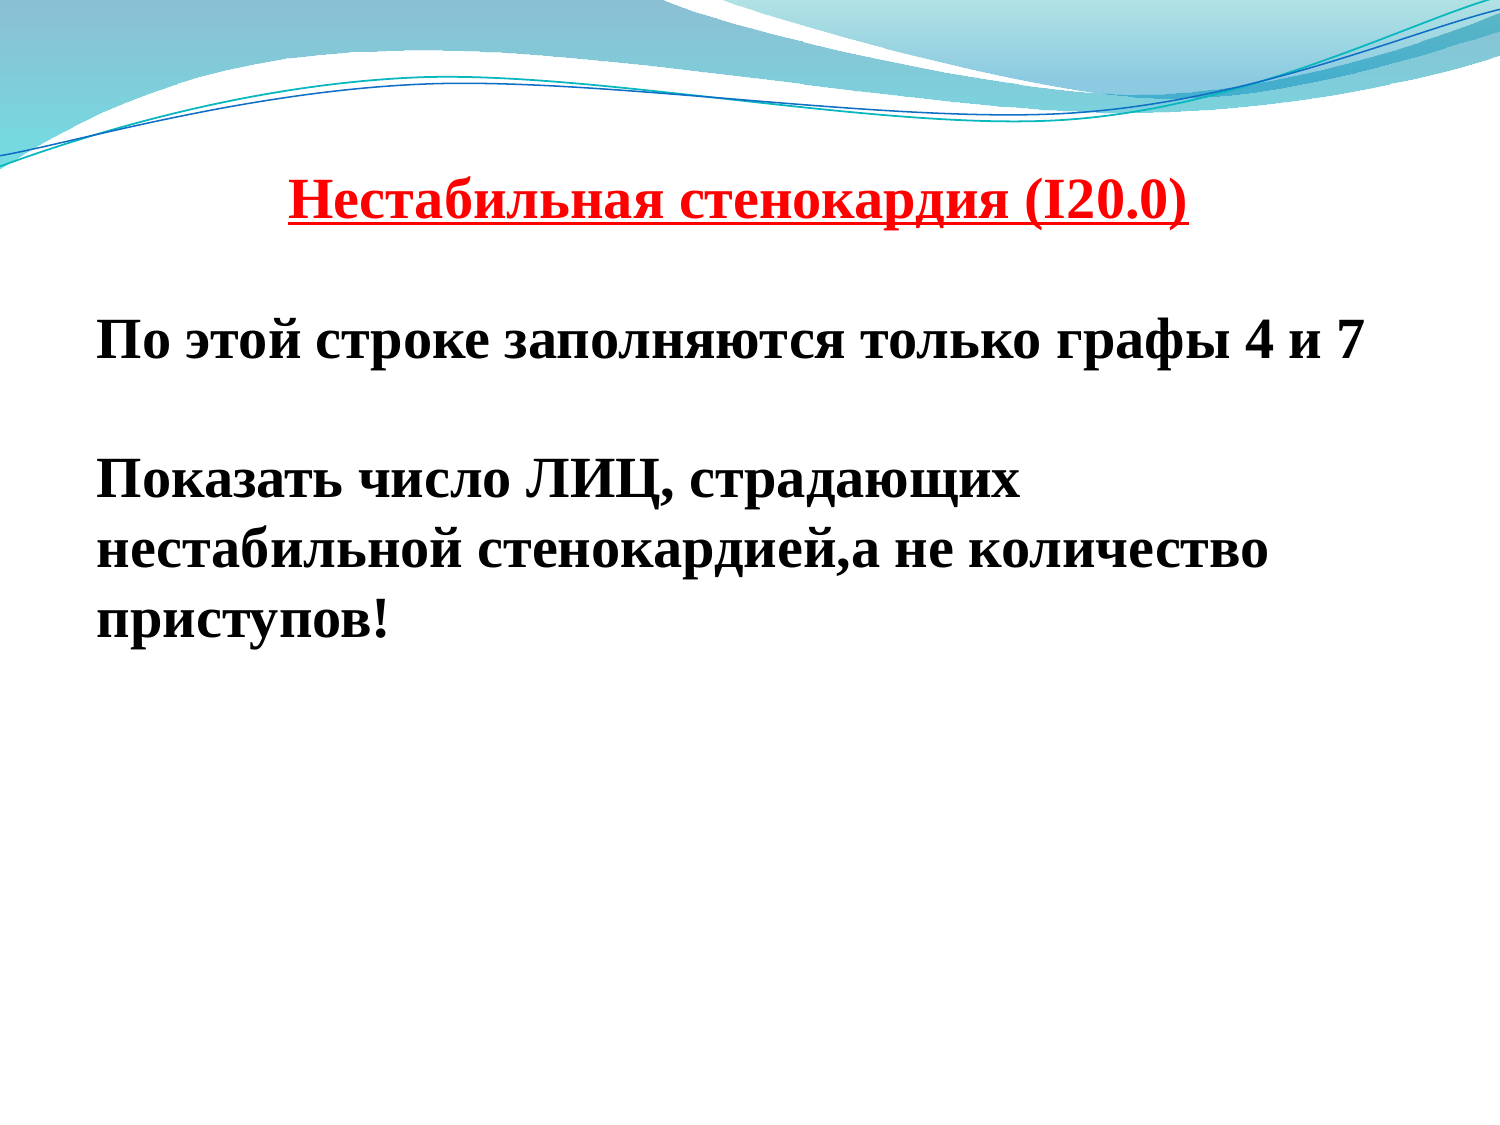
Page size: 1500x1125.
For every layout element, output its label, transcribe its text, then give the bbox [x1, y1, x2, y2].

text_box Нестабильная стенокардия (I20.0) По этой строке заполняются только графы 4 и 7 Показать число ЛИЦ, страдающих нестабильной стенокардией,а не количество приступов! [82, 152, 1395, 657]
